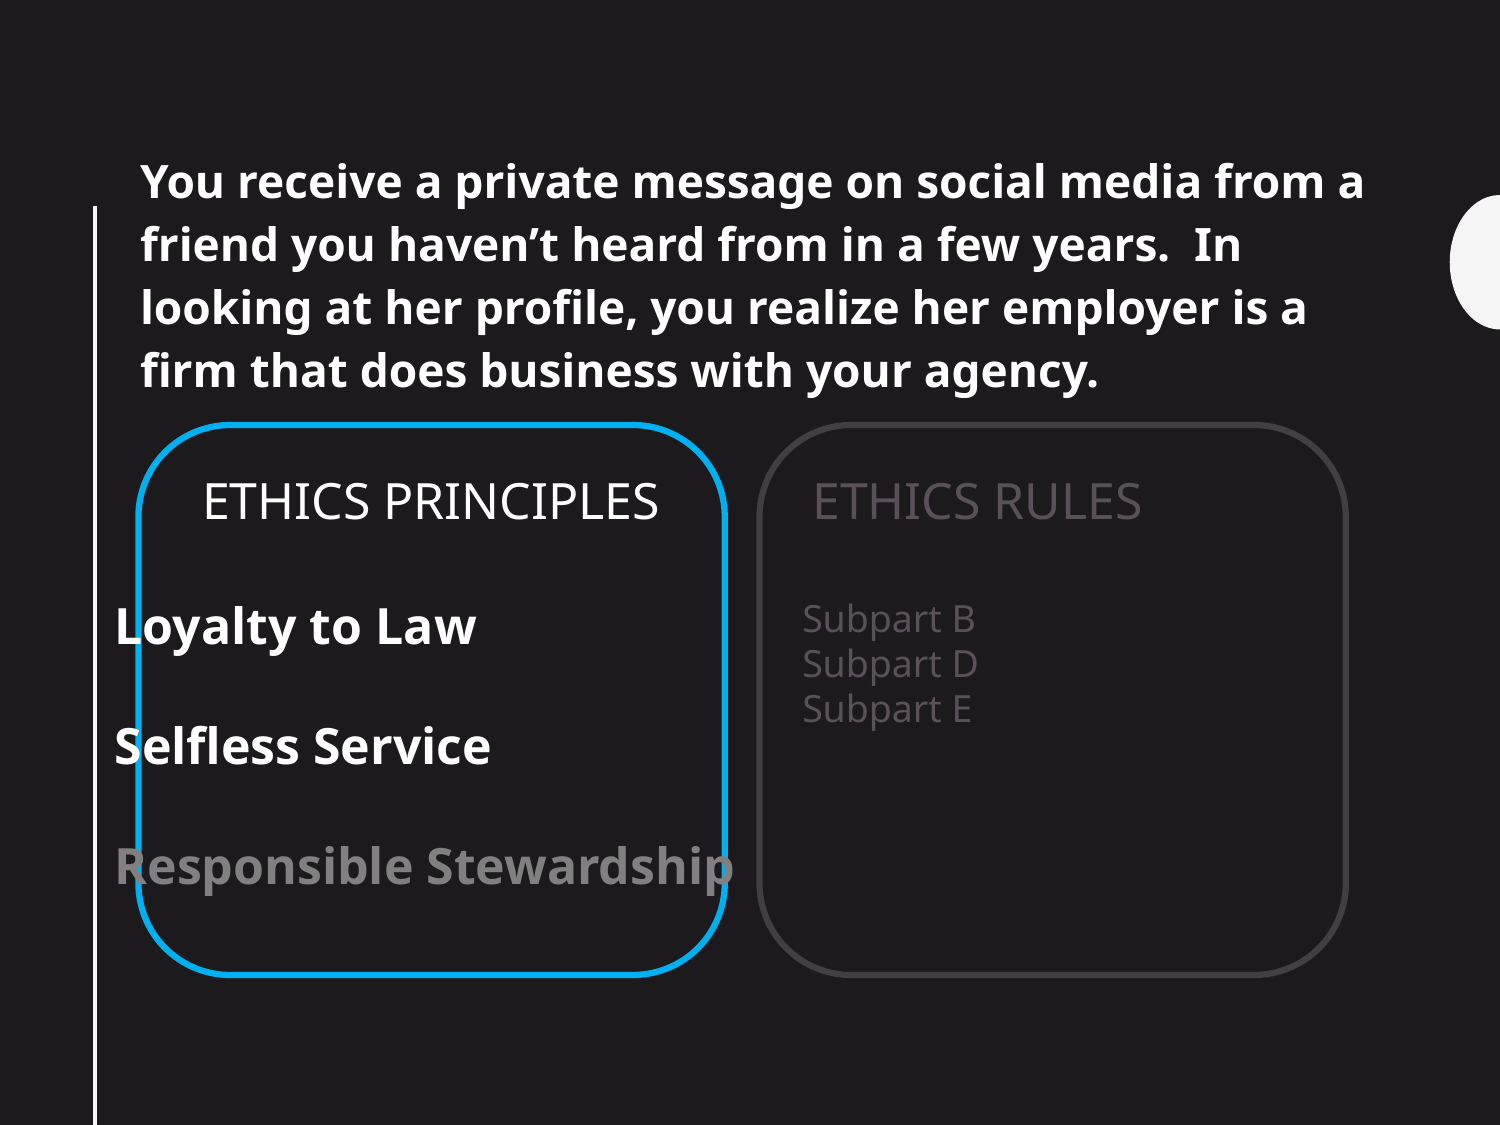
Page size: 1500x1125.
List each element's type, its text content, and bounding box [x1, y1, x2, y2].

text_box Subpart B Subpart D Subpart E [787, 587, 1500, 738]
text_box ETHICS PRINCIPLES [709, 462, 730, 538]
text_box Loyalty to Law Selfless Service Responsible Stewardship [99, 587, 751, 903]
text_box [758, 423, 1347, 977]
text_box [137, 423, 726, 587]
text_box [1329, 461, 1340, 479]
text_box [139, 903, 724, 977]
text_box You receive a private message on social media from a friend you haven’t heard from in a few years. In looking at her profile, you realize her employer is a firm that does business with your agency. [124, 137, 1400, 410]
